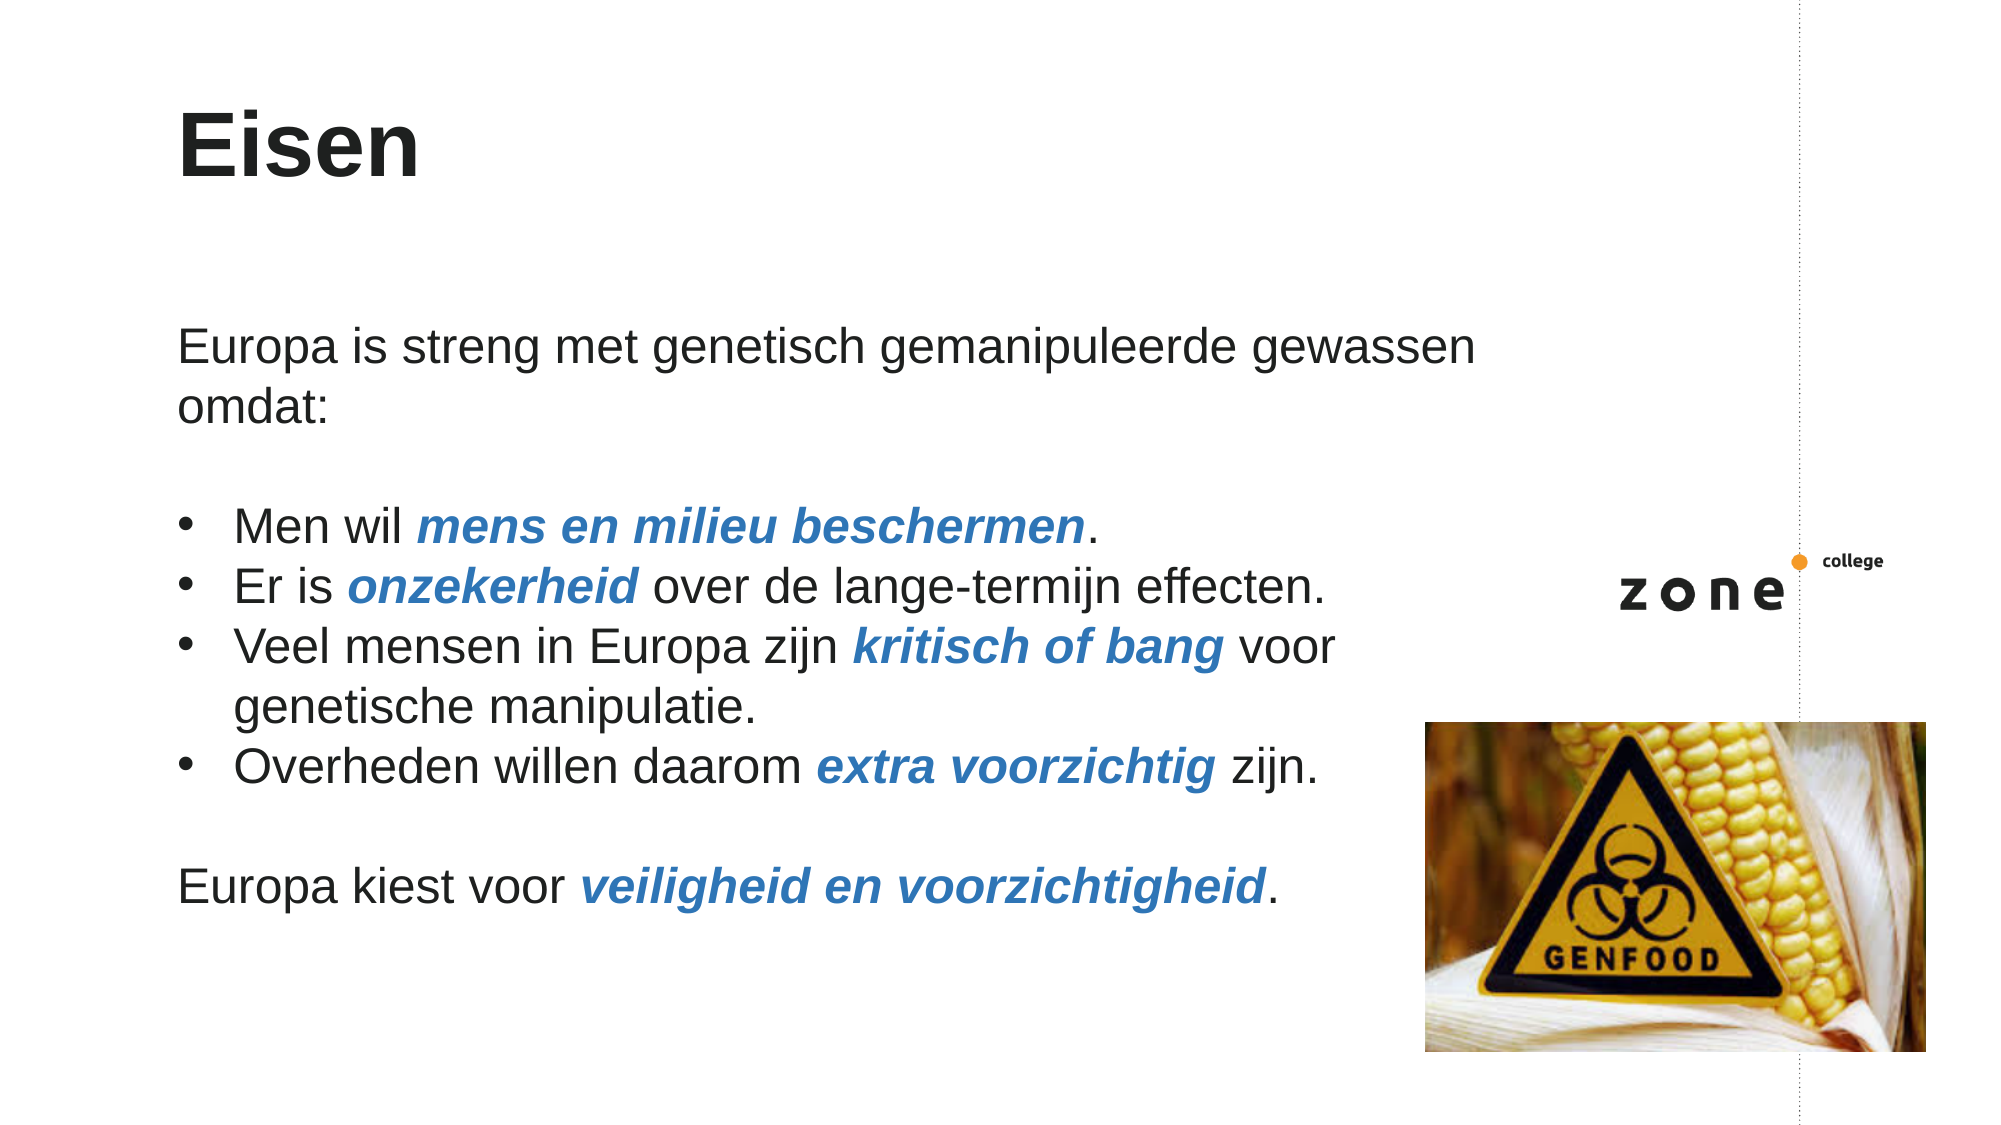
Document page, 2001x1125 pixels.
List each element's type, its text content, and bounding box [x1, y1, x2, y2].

title Eisen [177, 97, 1471, 261]
picture [1425, 0, 2001, 1125]
list Europa is streng met genetisch gemanipuleerde gewassen omdat: Men wil mens en milieu beschermen. Er is onzekerheid over de lange-termijn effecten. Veel mensen in Europa zijn kritisch of bang voor genetische manipulatie. Overheden willen daarom extra voorzichtig zijn. Europa kiest voor veiligheid en voorzichtigheid. [177, 313, 1495, 1091]
